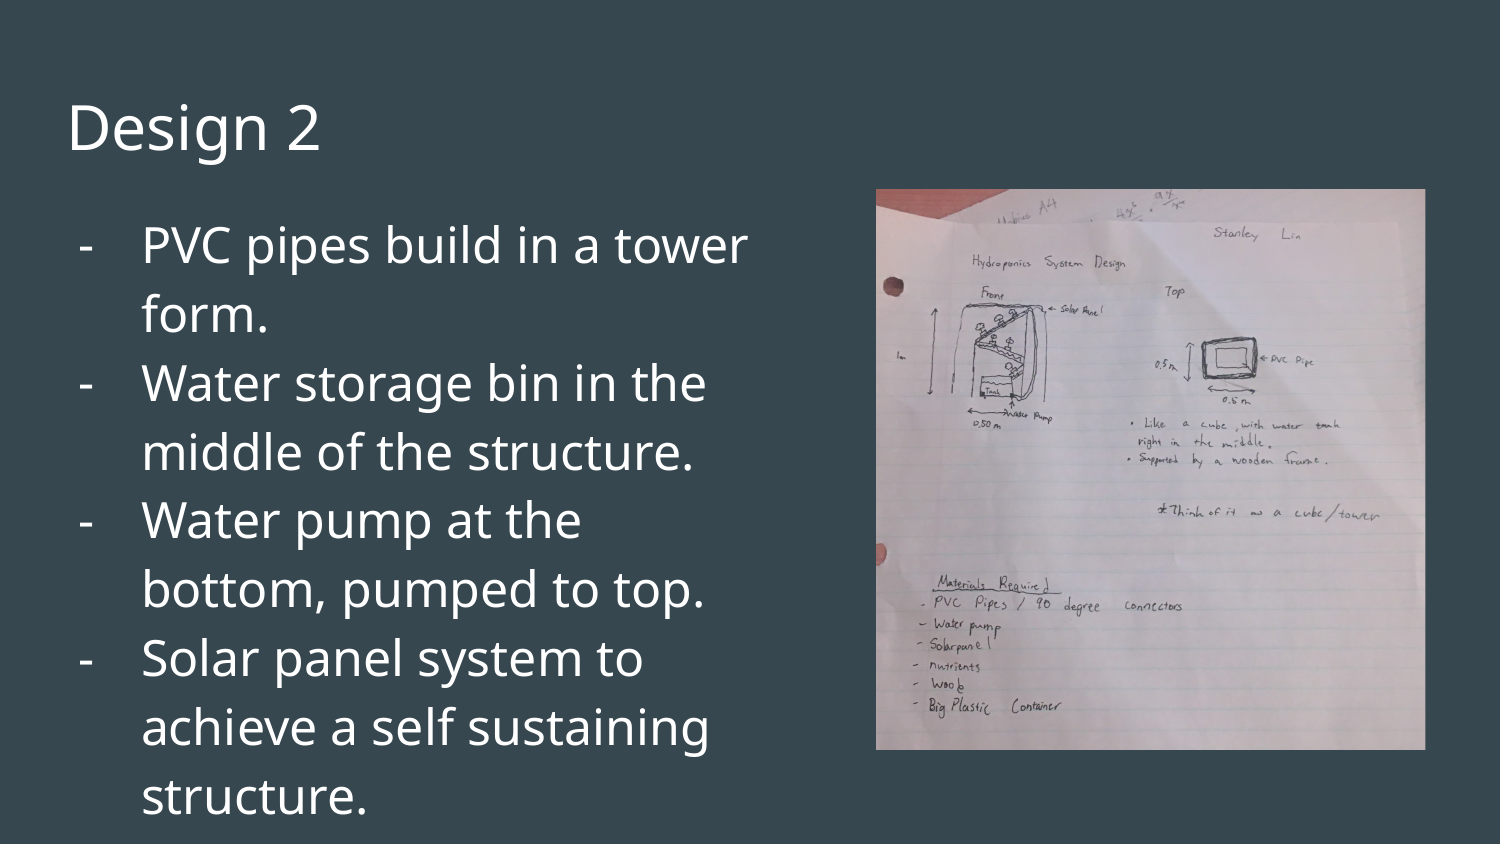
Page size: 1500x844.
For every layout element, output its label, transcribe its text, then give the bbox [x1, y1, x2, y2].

title Design 2 [51, 72, 1449, 167]
picture [875, 188, 1426, 750]
list PVC pipes build in a tower form. Water storage bin in the middle of the structure. Water pump at the bottom, pumped to top. Solar panel system to achieve a self sustaining structure. [51, 189, 784, 750]
